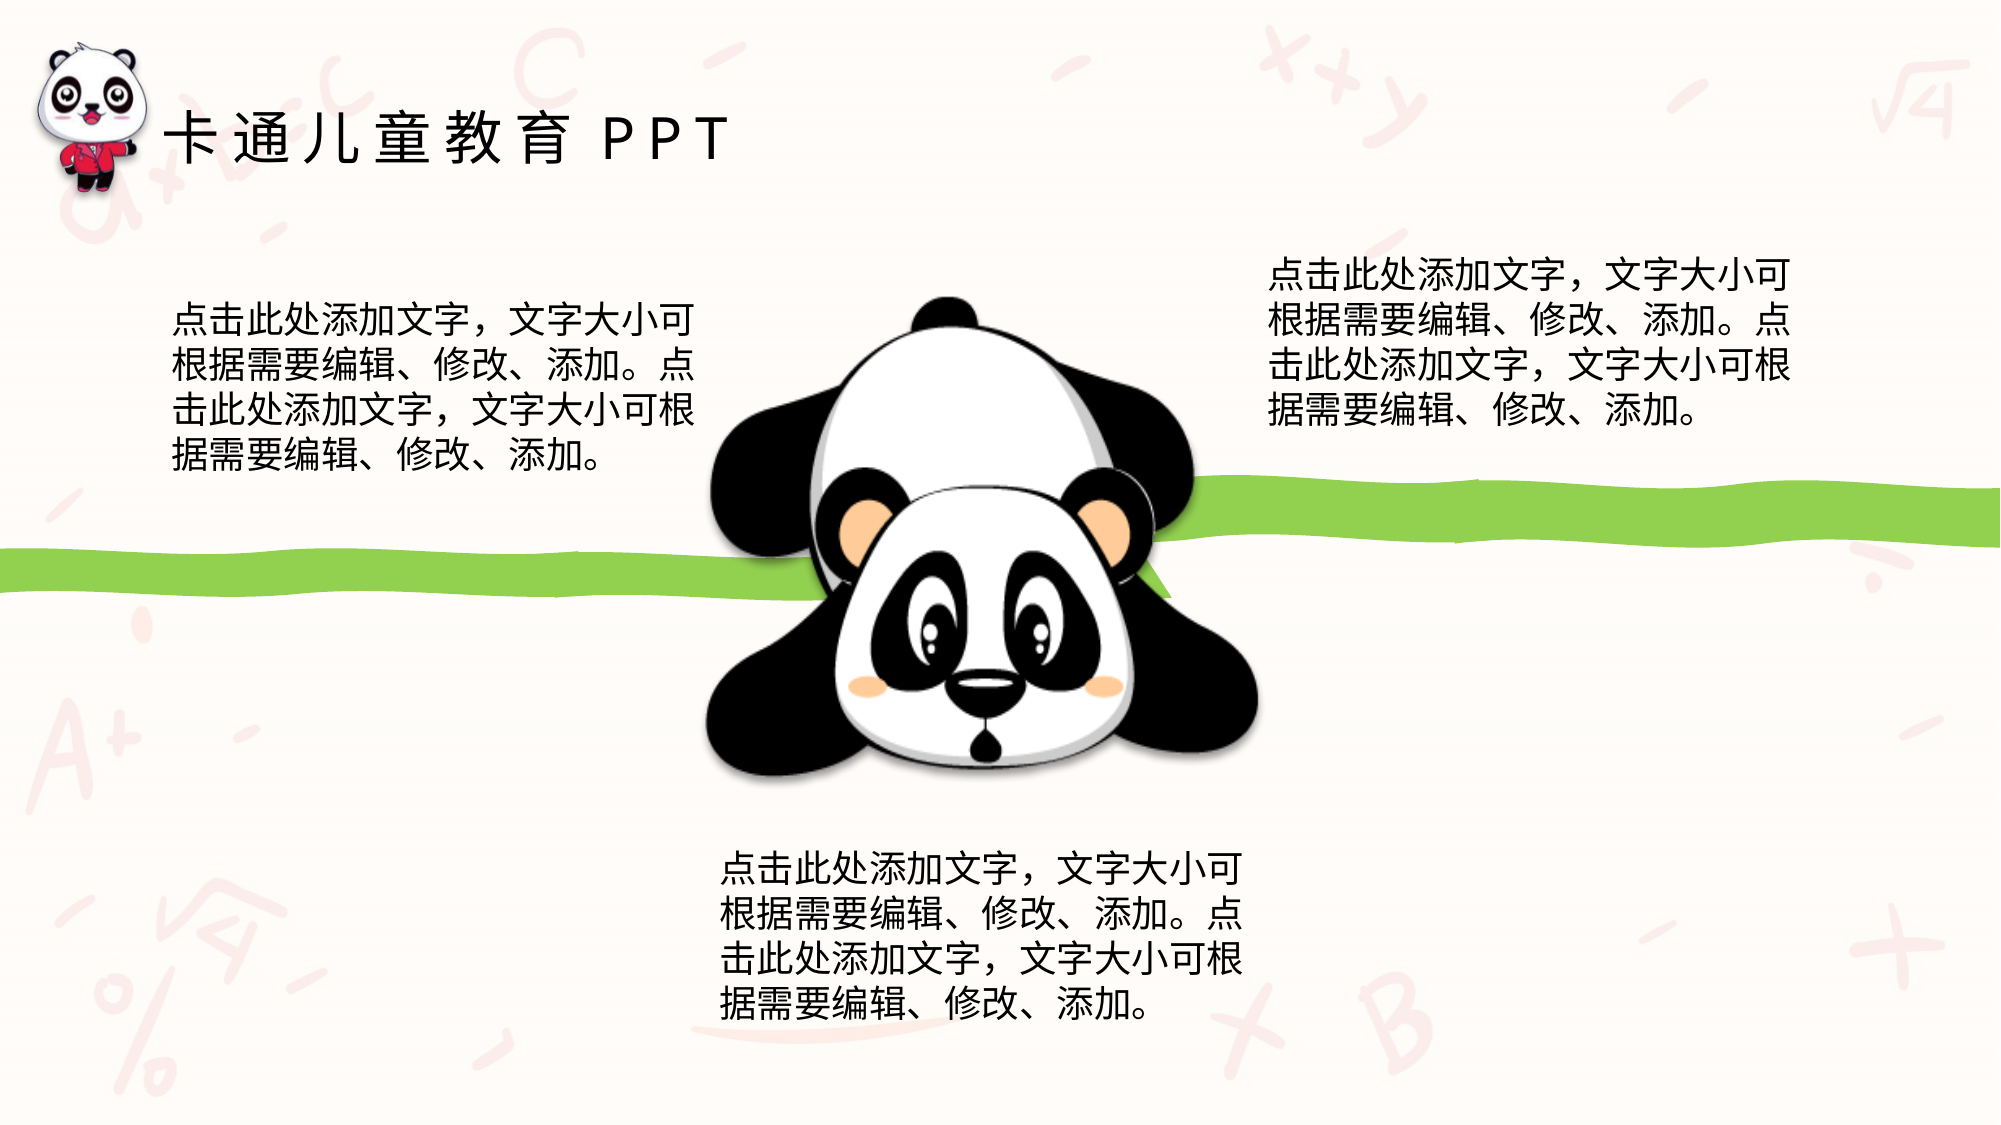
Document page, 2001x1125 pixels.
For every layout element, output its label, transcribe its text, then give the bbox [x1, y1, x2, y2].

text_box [0, 474, 696, 601]
text_box 点击此处添加文字，文字大小可根据需要编辑、修改、添加。点击此处添加文字，文字大小可根据需要编辑、修改、添加。 [1252, 243, 1809, 439]
text_box 点击此处添加文字，文字大小可根据需要编辑、修改、添加。点击此处添加文字，文字大小可根据需要编辑、修改、添加。 [156, 288, 696, 474]
picture [696, 280, 1268, 805]
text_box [1268, 474, 2000, 601]
picture [33, 31, 153, 196]
text_box 点击此处添加文字，文字大小可根据需要编辑、修改、添加。点击此处添加文字，文字大小可根据需要编辑、修改、添加。 [704, 837, 1260, 1033]
